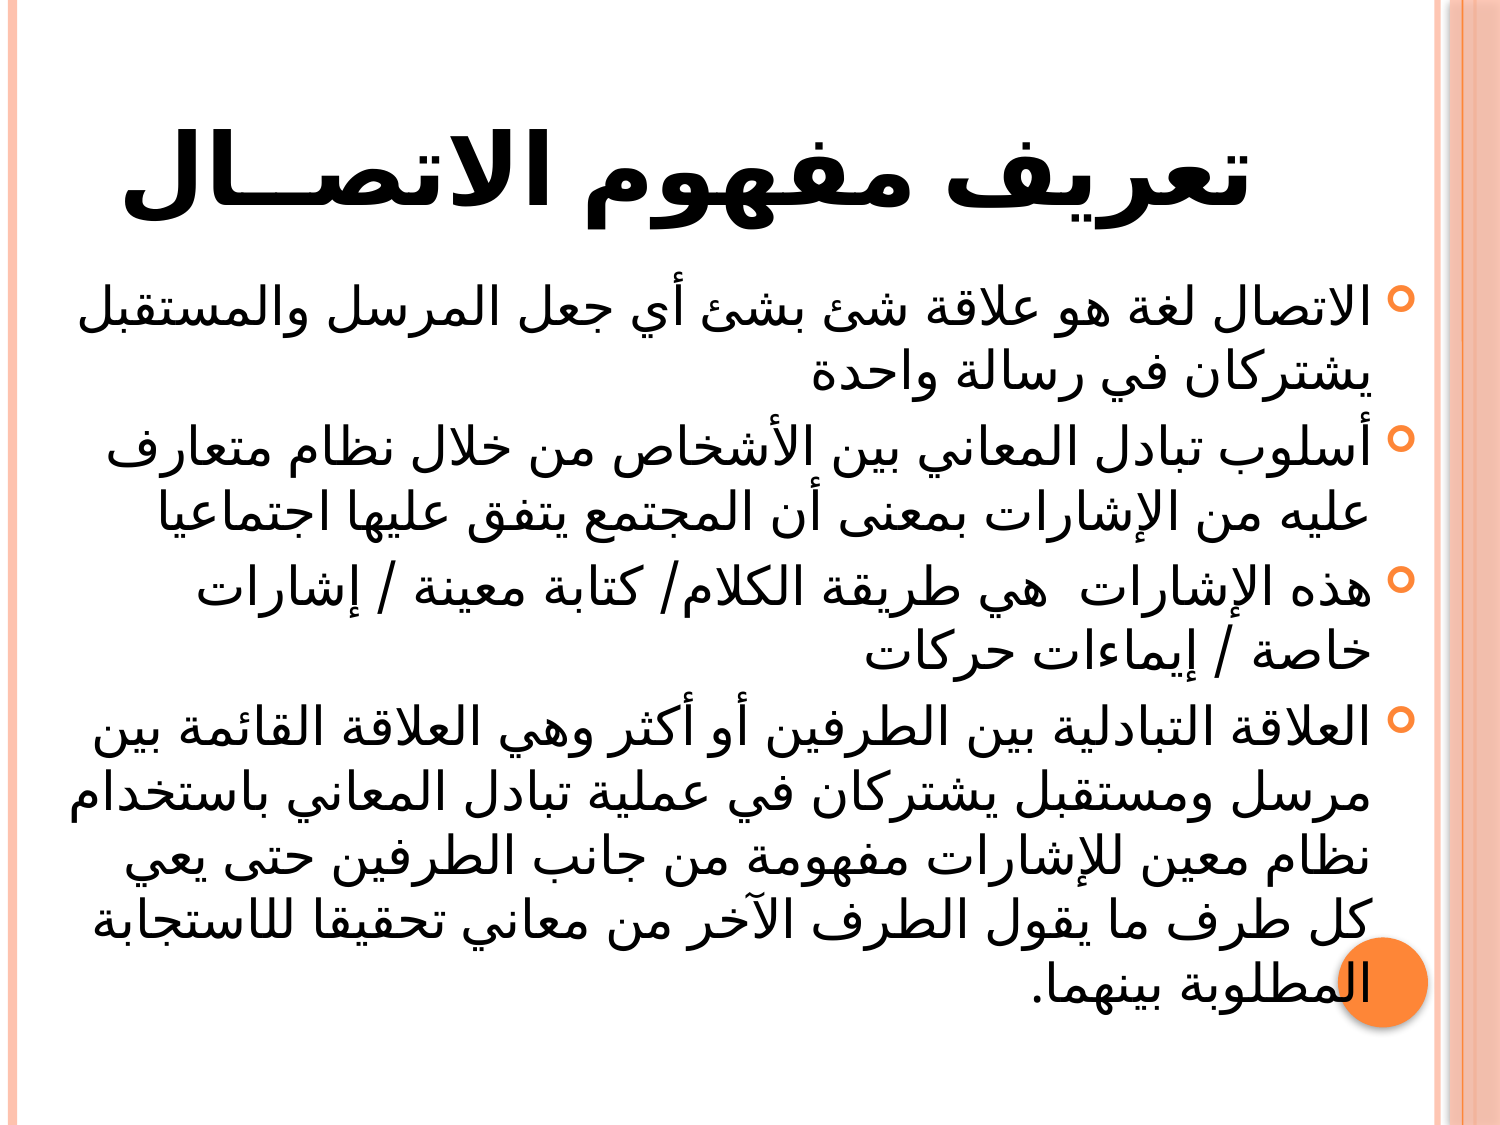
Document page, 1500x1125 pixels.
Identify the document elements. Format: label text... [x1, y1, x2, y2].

title تعريف مفهوم الاتصــال [75, 45, 1300, 233]
list الاتصال لغة هو علاقة شئ بشئ أي جعل المرسل والمستقبل يشتركان في رسالة واحدة أسلوب تبادل المعاني بين الأشخاص من خلال نظام متعارف عليه من الإشارات بمعنى أن المجتمع يتفق عليها اجتماعيا هذه الإشارات هي طريقة الكلام/ كتابة معينة / إشارات خاصة / إيماءات حركات العلاقة التبادلية بين الطرفين أو أكثر وهي العلاقة القائمة بين مرسل ومستقبل يشتركان في عملية تبادل المعاني باستخدام نظام معين للإشارات مفهومة من جانب الطرفين حتى يعي كل طرف ما يقول الطرف الآخر من معاني تحقيقا للاستجابة المطلوبة بينهما. [46, 262, 1430, 1079]
